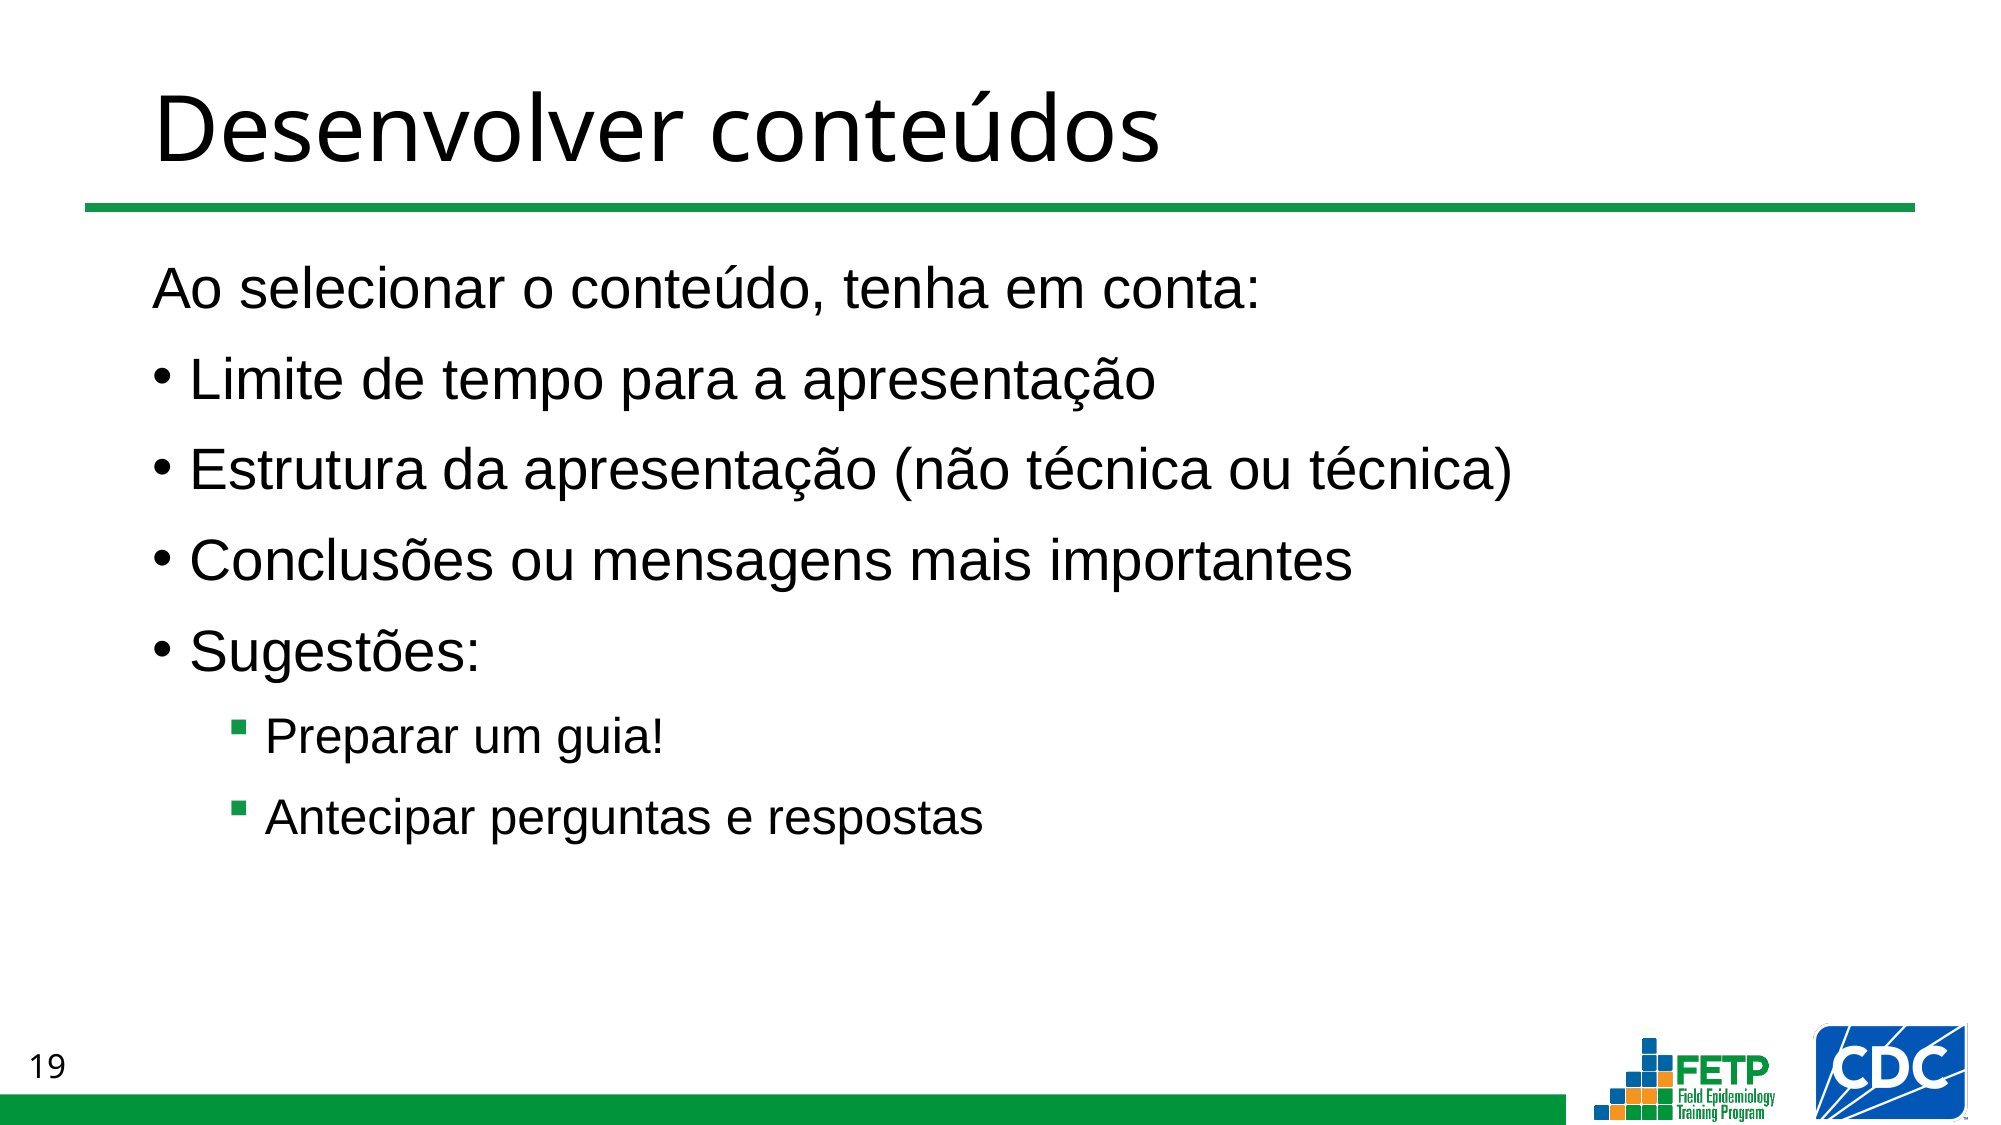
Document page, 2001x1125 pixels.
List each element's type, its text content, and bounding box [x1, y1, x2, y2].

title Desenvolver conteúdos [137, 75, 1863, 207]
picture [1594, 1038, 1775, 1122]
picture [1813, 1023, 1968, 1122]
list Ao selecionar o conteúdo, tenha em conta: Limite de tempo para a apresentação Estrutura da apresentação (não técnica ou técnica) Conclusões ou mensagens mais importantes Sugestões: Preparar um guia! Antecipar perguntas e respostas [137, 242, 1863, 1004]
